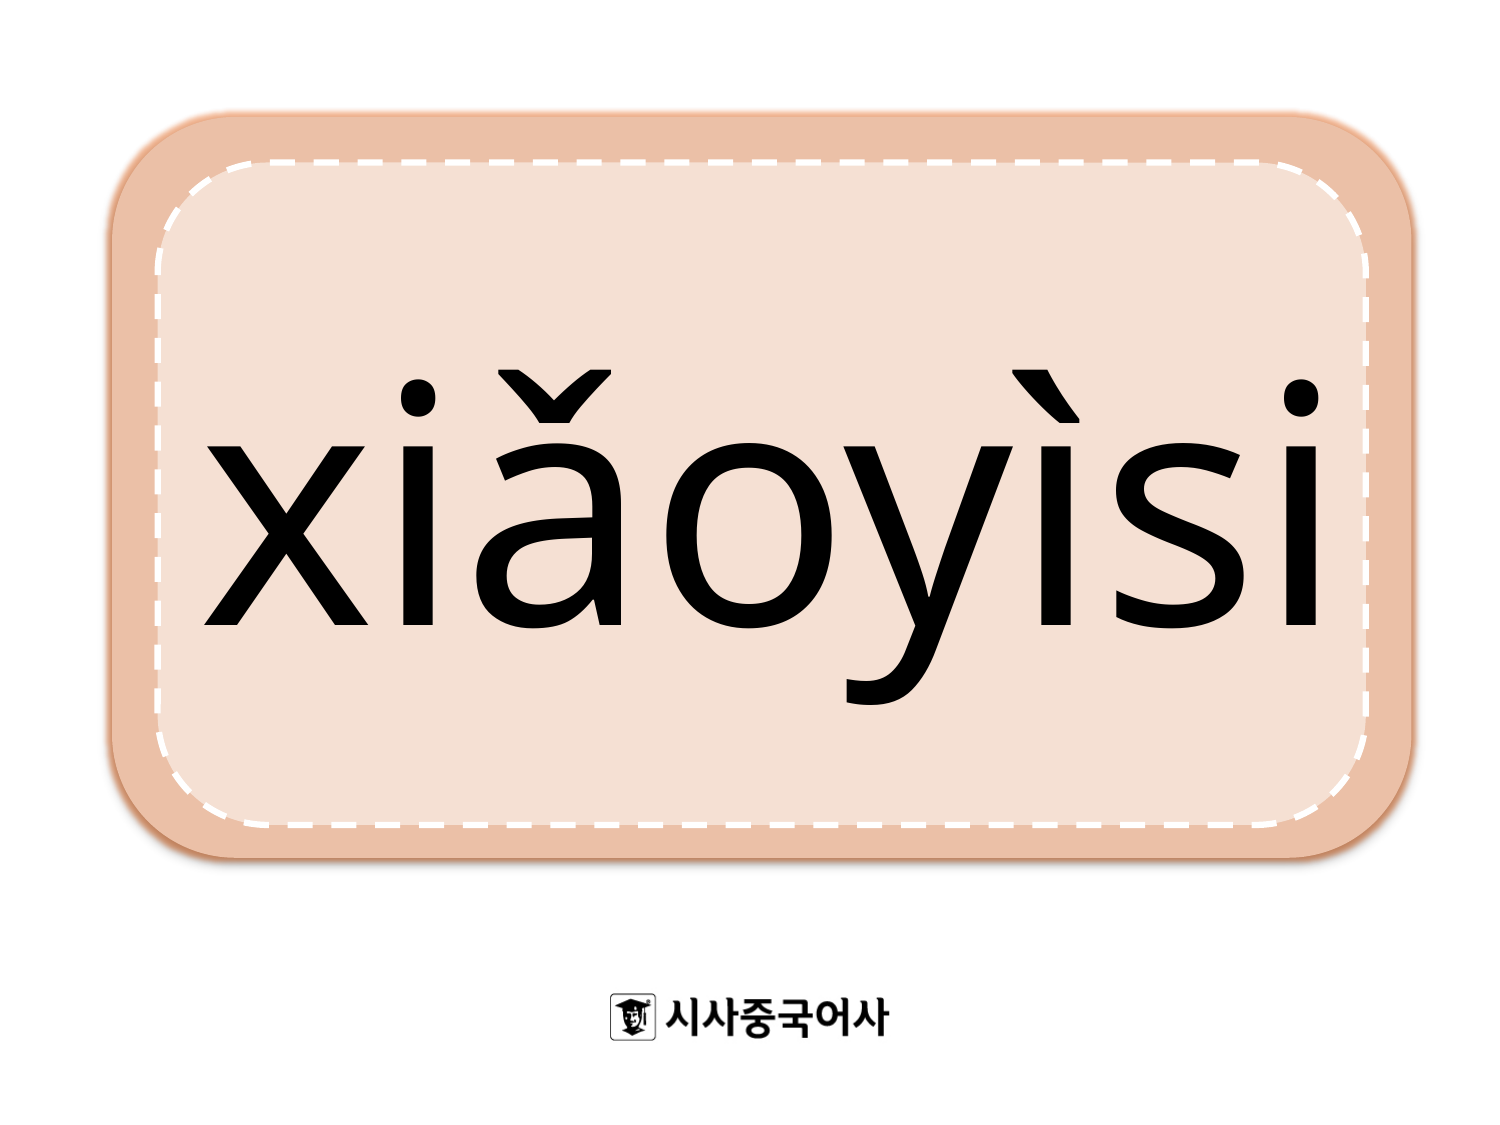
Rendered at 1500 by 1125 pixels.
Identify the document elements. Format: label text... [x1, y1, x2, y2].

picture [602, 987, 898, 1047]
text_box xiǎoyìsi [167, 160, 1376, 824]
text_box [162, 160, 167, 824]
